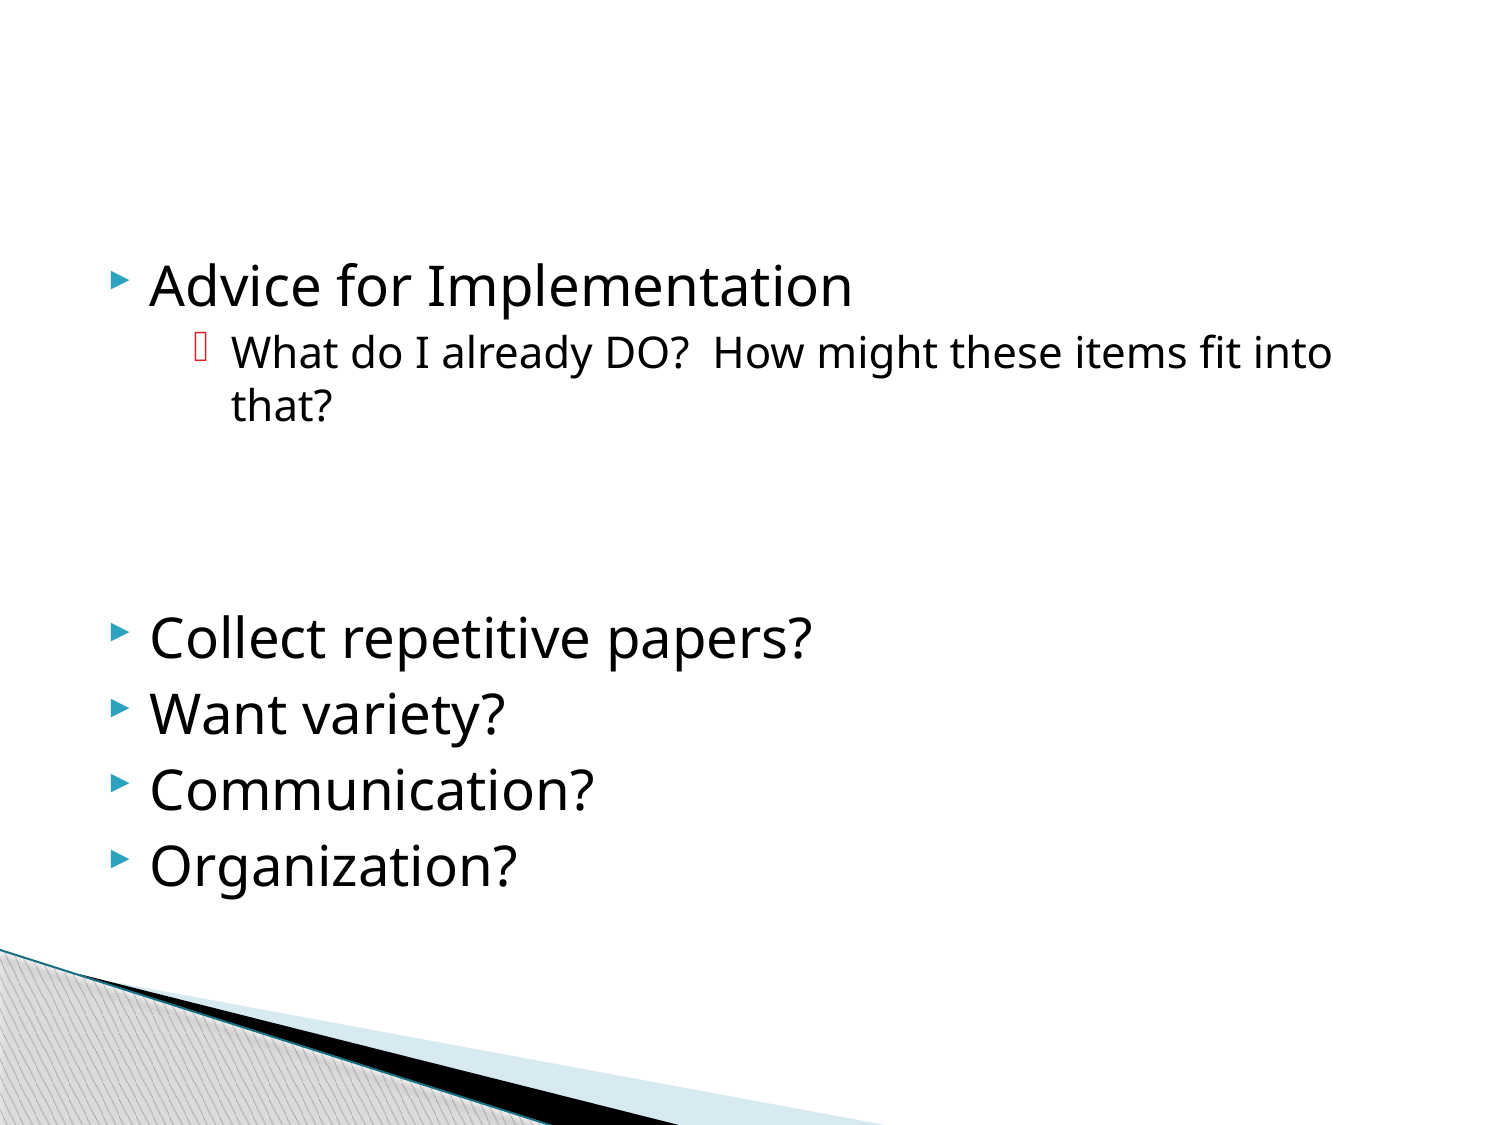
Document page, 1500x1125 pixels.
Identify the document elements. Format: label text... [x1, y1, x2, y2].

list Advice for Implementation What do I already DO? How might these items fit into that? Collect repetitive papers? Want variety? Communication? Organization? [75, 243, 1425, 986]
